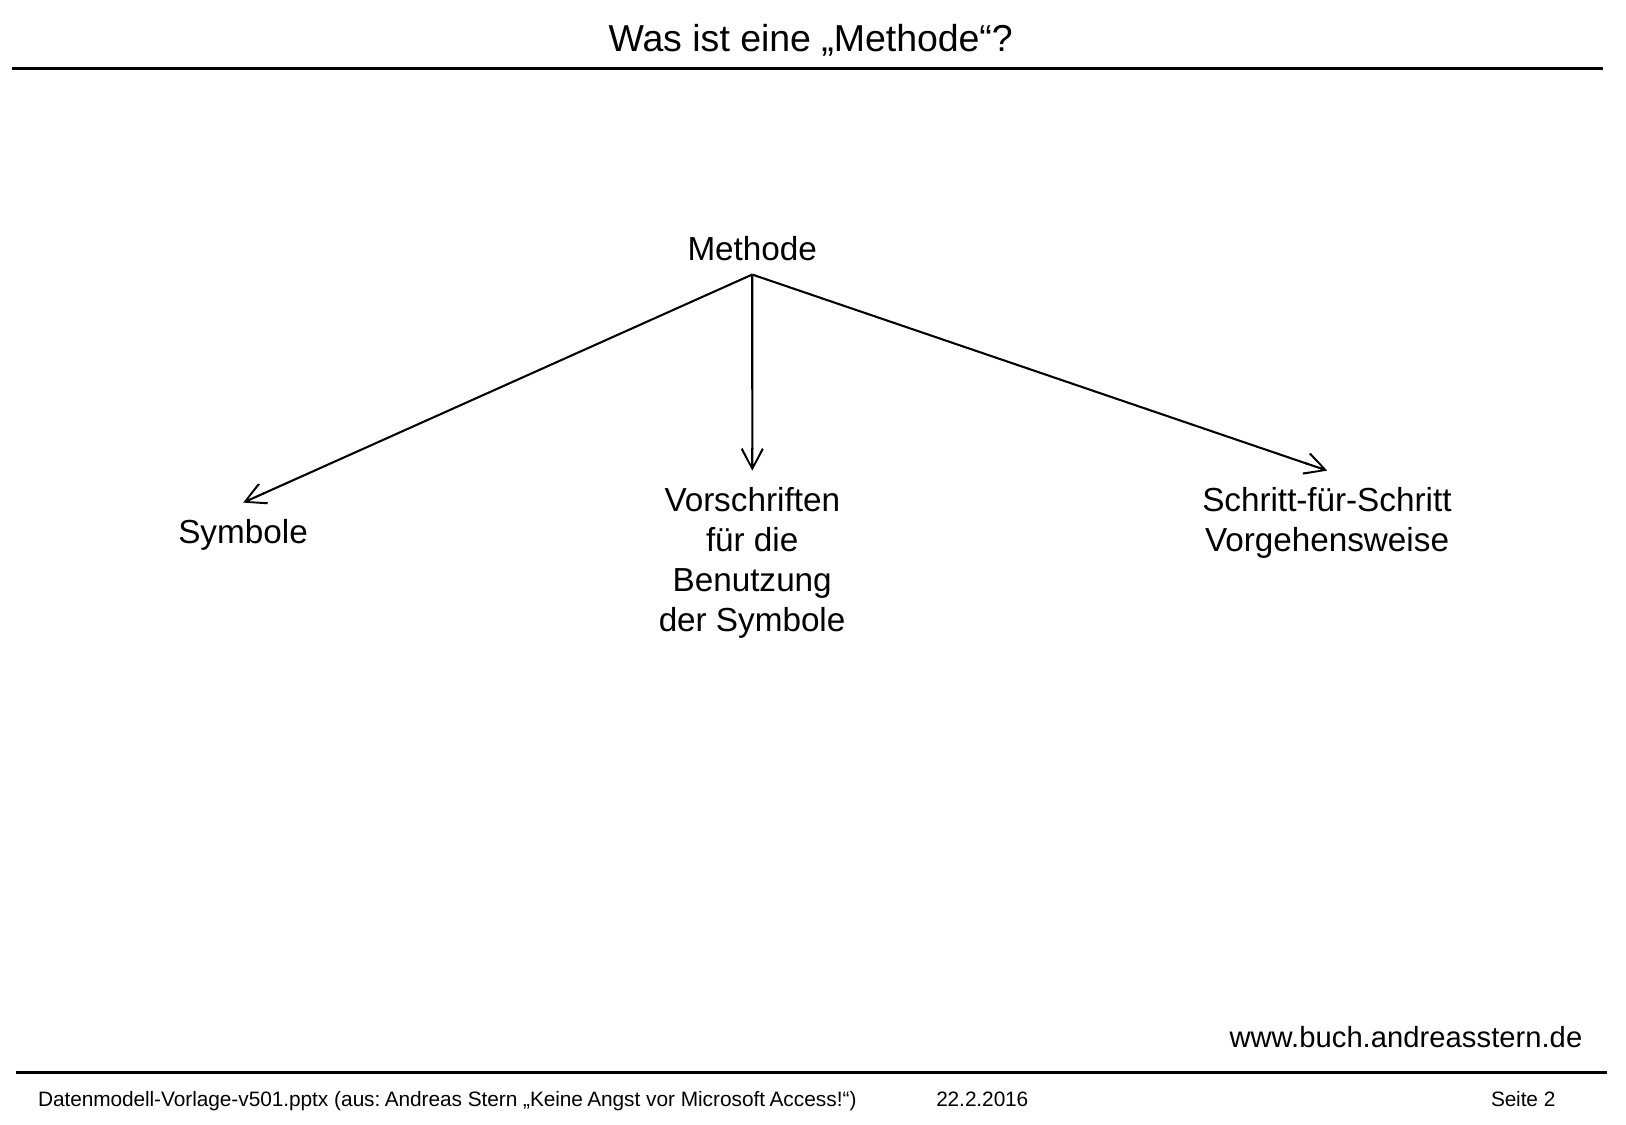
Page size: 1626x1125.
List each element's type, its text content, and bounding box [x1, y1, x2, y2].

text_box Methode [672, 219, 832, 275]
text_box Symbole [163, 502, 323, 558]
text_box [243, 275, 753, 503]
text_box Schritt-für-Schritt Vorgehensweise [1187, 470, 1467, 566]
text_box www.buch.andreasstern.de [1214, 1011, 1598, 1061]
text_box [753, 275, 1328, 471]
text_box Vorschriften für die Benutzung der Symbole [643, 471, 861, 645]
title Was ist eine „Methode“? [109, 11, 1512, 66]
